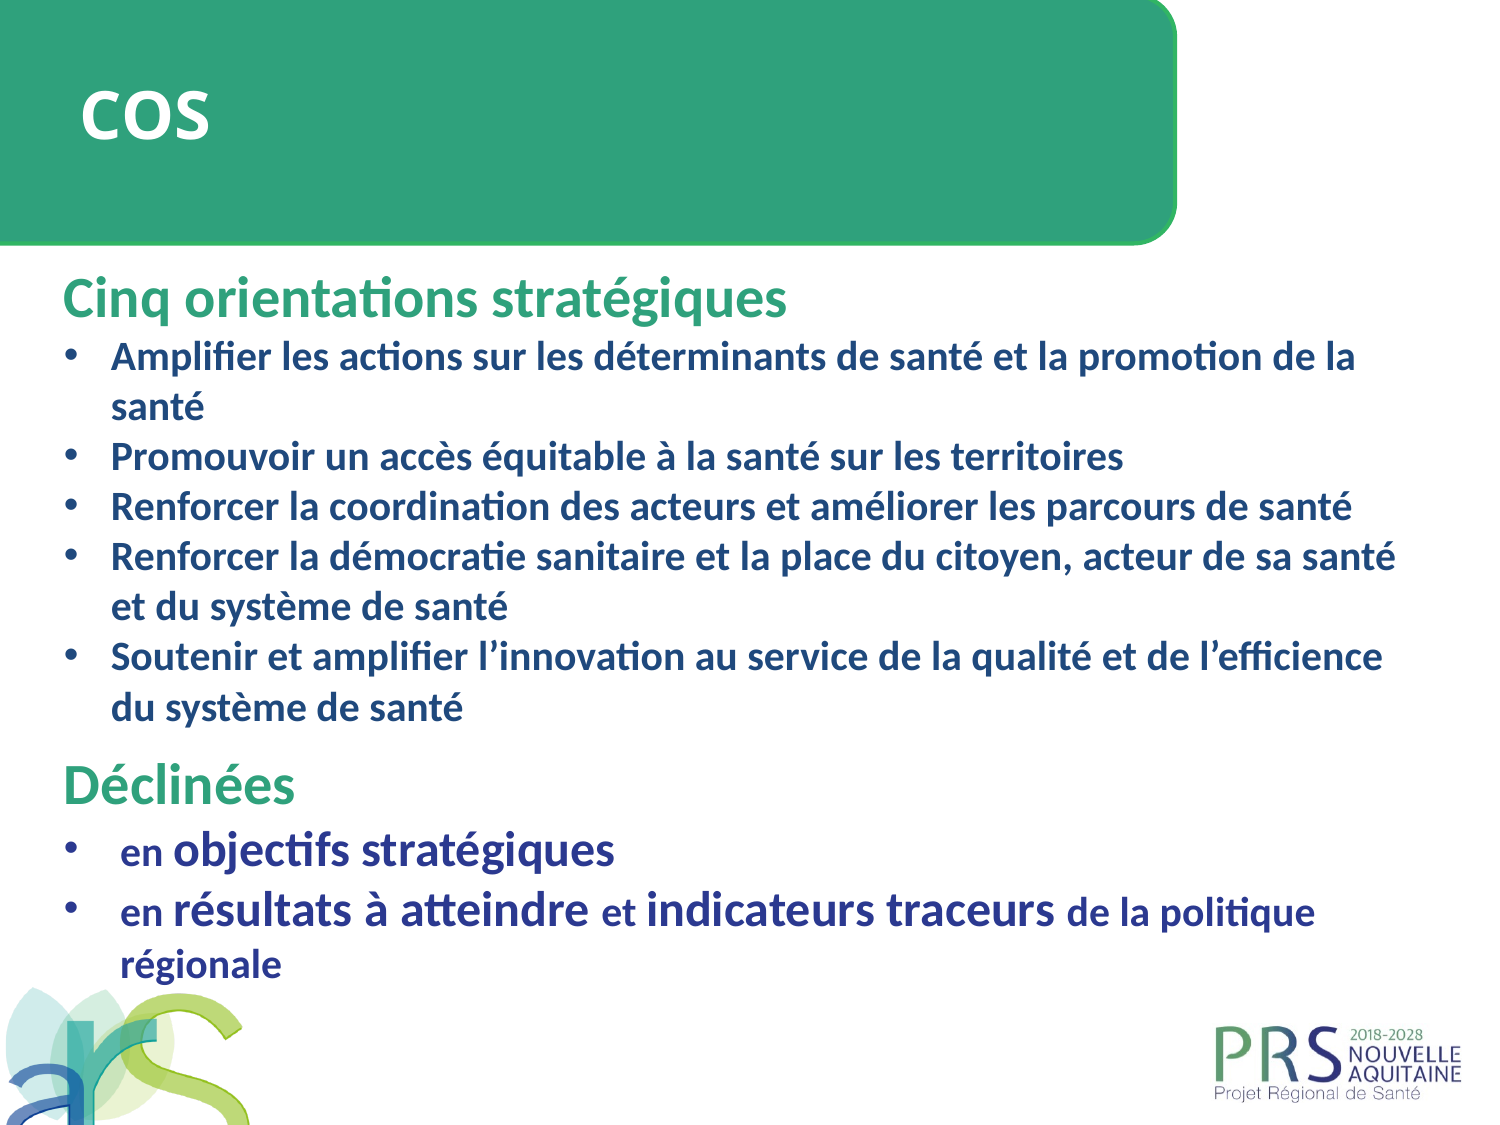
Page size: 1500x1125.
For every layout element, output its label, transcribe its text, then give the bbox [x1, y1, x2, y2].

text_box [0, 0, 1177, 246]
picture [1210, 1023, 1466, 1103]
list Cinq orientations stratégiques Amplifier les actions sur les déterminants de santé et la promotion de la santé Promouvoir un accès équitable à la santé sur les territoires Renforcer la coordination des acteurs et améliorer les parcours de santé Renforcer la démocratie sanitaire et la place du citoyen, acteur de sa santé et du système de santé Soutenir et amplifier l’innovation au service de la qualité et de l’efficience du système de santé Déclinées en objectifs stratégiques en résultats à atteindre et indicateurs traceurs de la politique régionale [48, 326, 1431, 870]
picture [5, 987, 250, 1125]
text_box COS [64, 19, 1415, 207]
